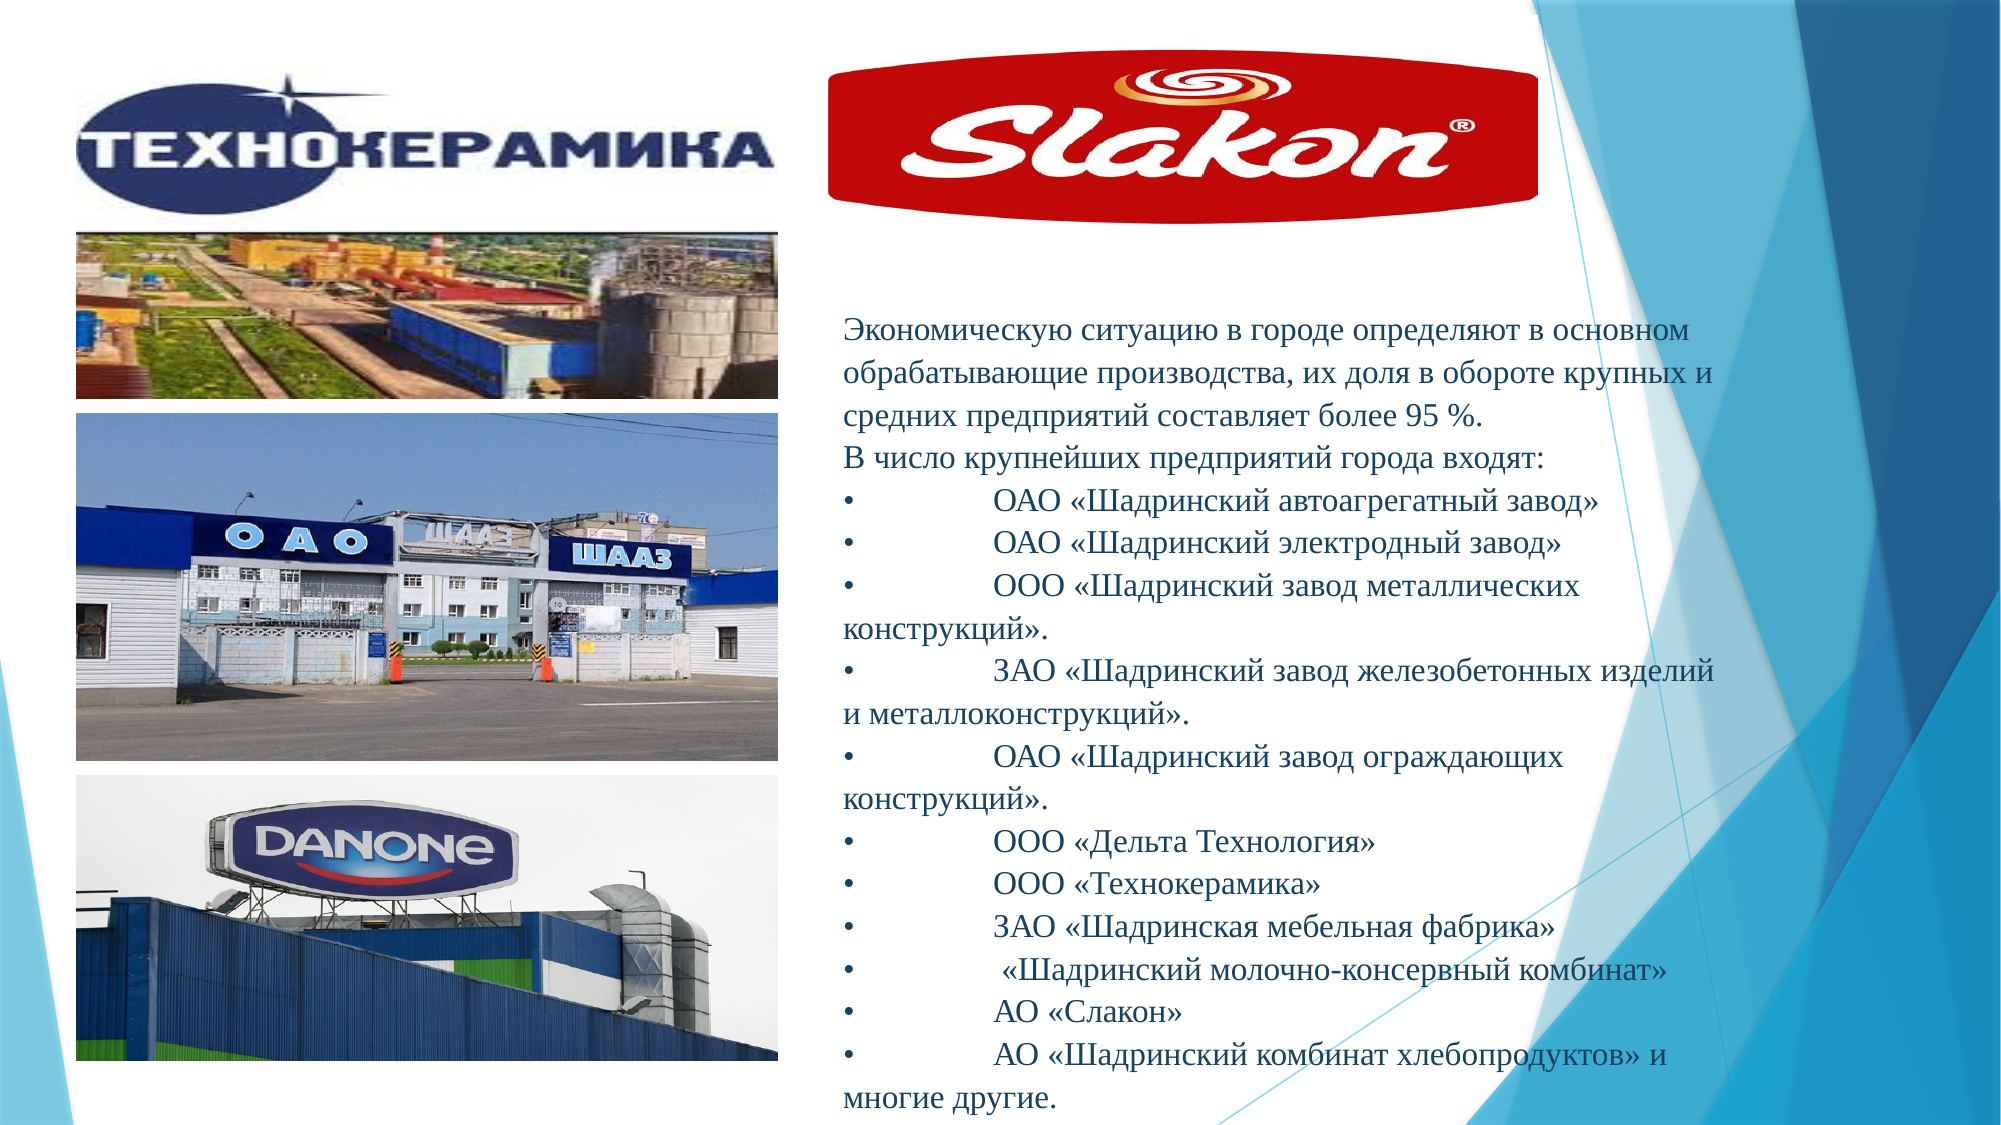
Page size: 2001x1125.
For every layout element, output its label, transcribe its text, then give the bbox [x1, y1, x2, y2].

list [75, 65, 778, 399]
title Экономическую ситуацию в городе определяют в основном обрабатывающие производства, их доля в обороте крупных и средних предприятий составляет более 95 %. В число крупнейших предприятий города входят: • ОАО «Шадринский автоагрегатный завод» • ОАО «Шадринский электродный завод» • ООО «Шадринский завод металлических конструкций». • ЗАО «Шадринский завод железобетонных изделий и металлоконструкций». • ОАО «Шадринский завод ограждающих конструкций». • ООО «Дельта Технология» • ООО «Технокерамика» • ЗАО «Шадринская мебельная фабрика» • «Шадринский молочно-консервный комбинат» • АО «Слакон» • АО «Шадринский комбинат хлебопродуктов» и многие другие. [828, 254, 1752, 1125]
picture [75, 412, 778, 761]
picture [75, 774, 778, 1061]
picture [827, 15, 1539, 256]
